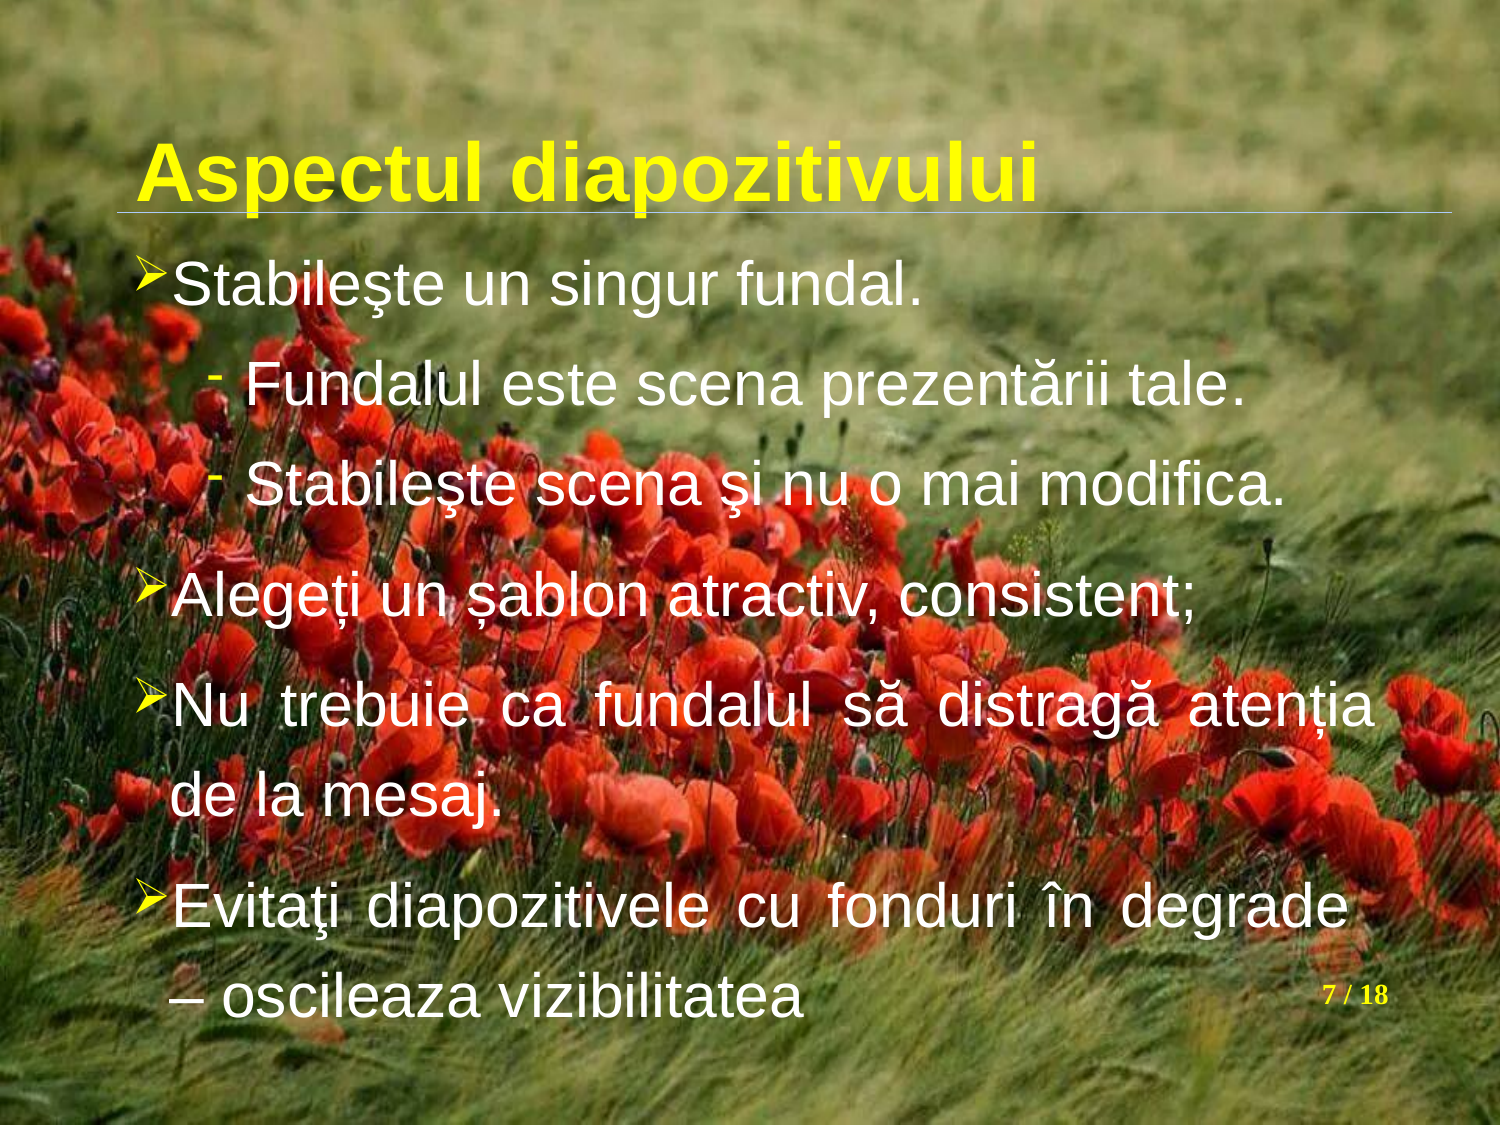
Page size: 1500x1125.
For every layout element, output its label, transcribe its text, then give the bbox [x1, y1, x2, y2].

picture [0, 0, 1500, 1125]
list Stabileşte un singur fundal. Fundalul este scena prezentării tale. Stabileşte scena şi nu o mai modifica. Alegeți un șablon atractiv, consistent; Nu trebuie ca fundalul să distragă atenția de la mesaj. Evitaţi diapozitivele cu fonduri în degrade – oscileaza vizibilitatea [116, 220, 1392, 933]
slide_number 7 / 18 [1264, 965, 1447, 1025]
title Aspectul diapozitivului [120, 80, 1467, 268]
